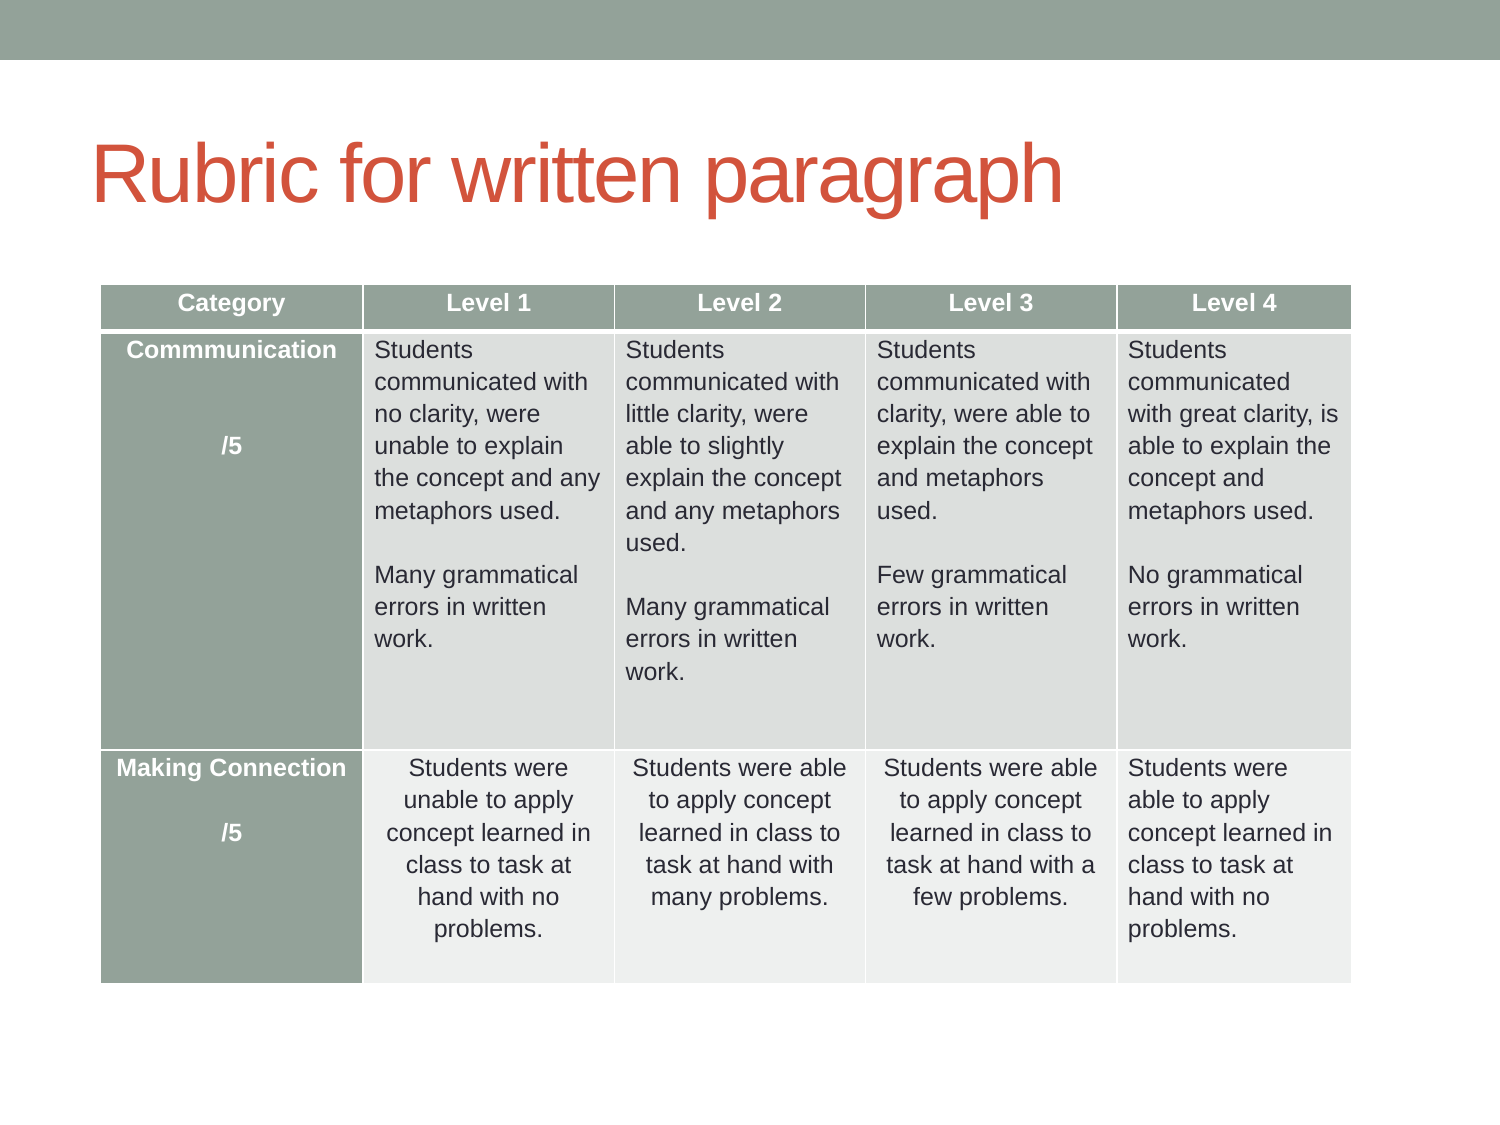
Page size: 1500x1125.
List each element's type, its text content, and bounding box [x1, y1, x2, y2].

table_cell Students were able to apply concept learned in class to task at hand with a few problems. [866, 751, 1116, 983]
table_cell Students communicated with great clarity, is able to explain the concept and metaphors used. No grammatical errors in written work. [1118, 334, 1351, 749]
table_header Level 4 [1118, 285, 1351, 329]
table_cell Students were able to apply concept learned in class to task at hand with many problems. [615, 751, 865, 983]
table_cell Making Connection /5 [101, 751, 362, 983]
table_header Category [101, 285, 362, 329]
table_cell Commmunication /5 [101, 334, 362, 749]
title Rubric for written paragraph [75, 87, 1425, 250]
table_cell Students were able to apply concept learned in class to task at hand with no problems. [1118, 751, 1351, 983]
table_header Level 3 [866, 285, 1116, 329]
table_header Level 2 [615, 285, 865, 329]
table_header Level 1 [364, 285, 614, 329]
table_cell Students were unable to apply concept learned in class to task at hand with no problems. [364, 751, 614, 983]
table_cell Students communicated with no clarity, were unable to explain the concept and any metaphors used. Many grammatical errors in written work. [364, 334, 614, 749]
table_cell Students communicated with little clarity, were able to slightly explain the concept and any metaphors used. Many grammatical errors in written work. [615, 334, 865, 749]
table_cell Students communicated with clarity, were able to explain the concept and metaphors used. Few grammatical errors in written work. [866, 334, 1116, 749]
